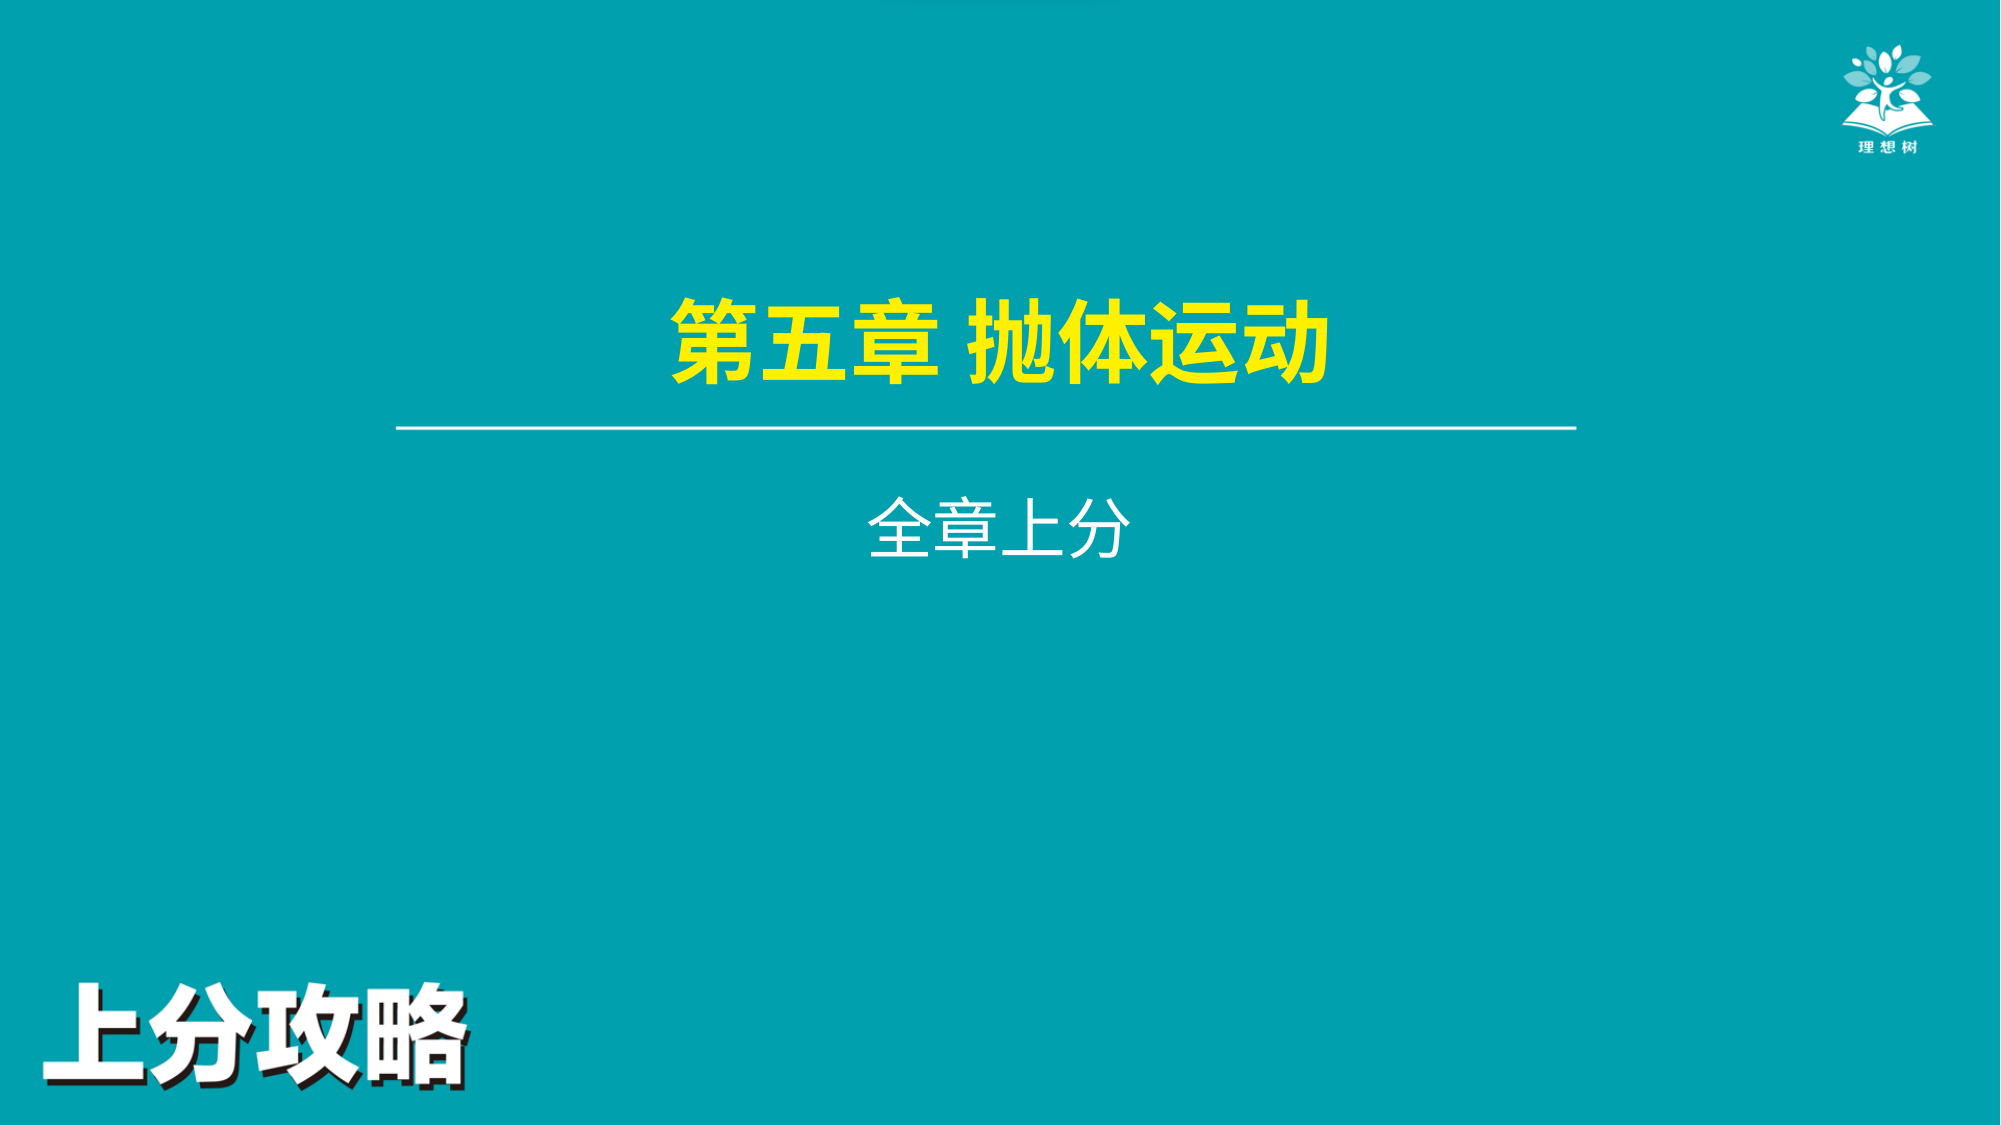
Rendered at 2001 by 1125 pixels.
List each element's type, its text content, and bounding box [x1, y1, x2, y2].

picture [0, 413, 2000, 472]
text_box 全章上分 [0, 472, 2000, 579]
text_box 第五章 抛体运动 [0, 265, 2000, 413]
picture [0, 0, 2000, 265]
picture [0, 579, 2000, 1125]
